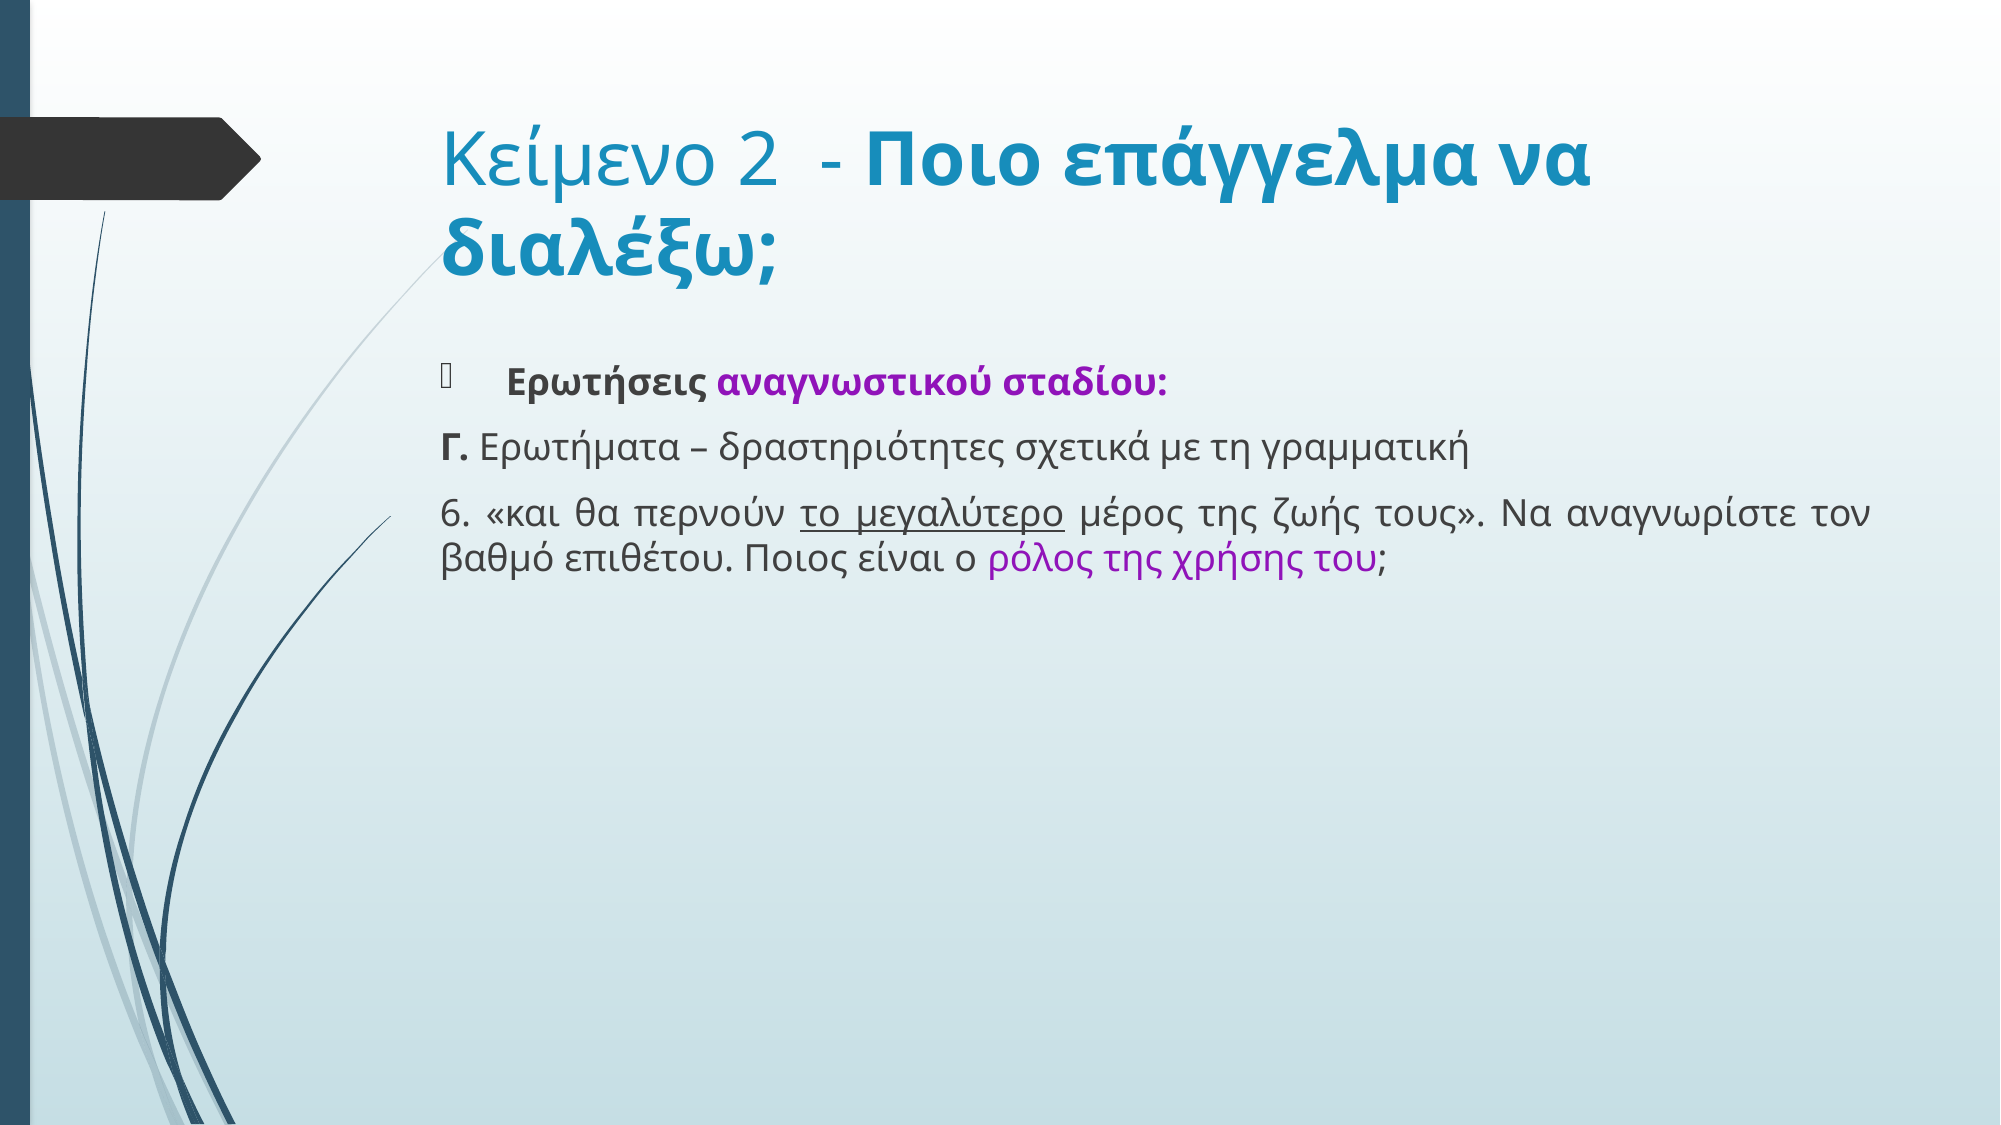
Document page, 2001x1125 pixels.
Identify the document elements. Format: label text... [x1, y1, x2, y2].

title Κείμενο 2 - Ποιο επάγγελμα να διαλέξω; [425, 102, 1888, 313]
list Ερωτήσεις αναγνωστικού σταδίου: Γ. Ερωτήματα – δραστηριότητες σχετικά με τη γραμματική 6. «και θα περνούν το μεγαλύτερο μέρος της ζωής τους». Να αναγνωρίστε τον βαθμό επιθέτου. Ποιος είναι ο ρόλος της χρήσης του; [424, 350, 1888, 970]
